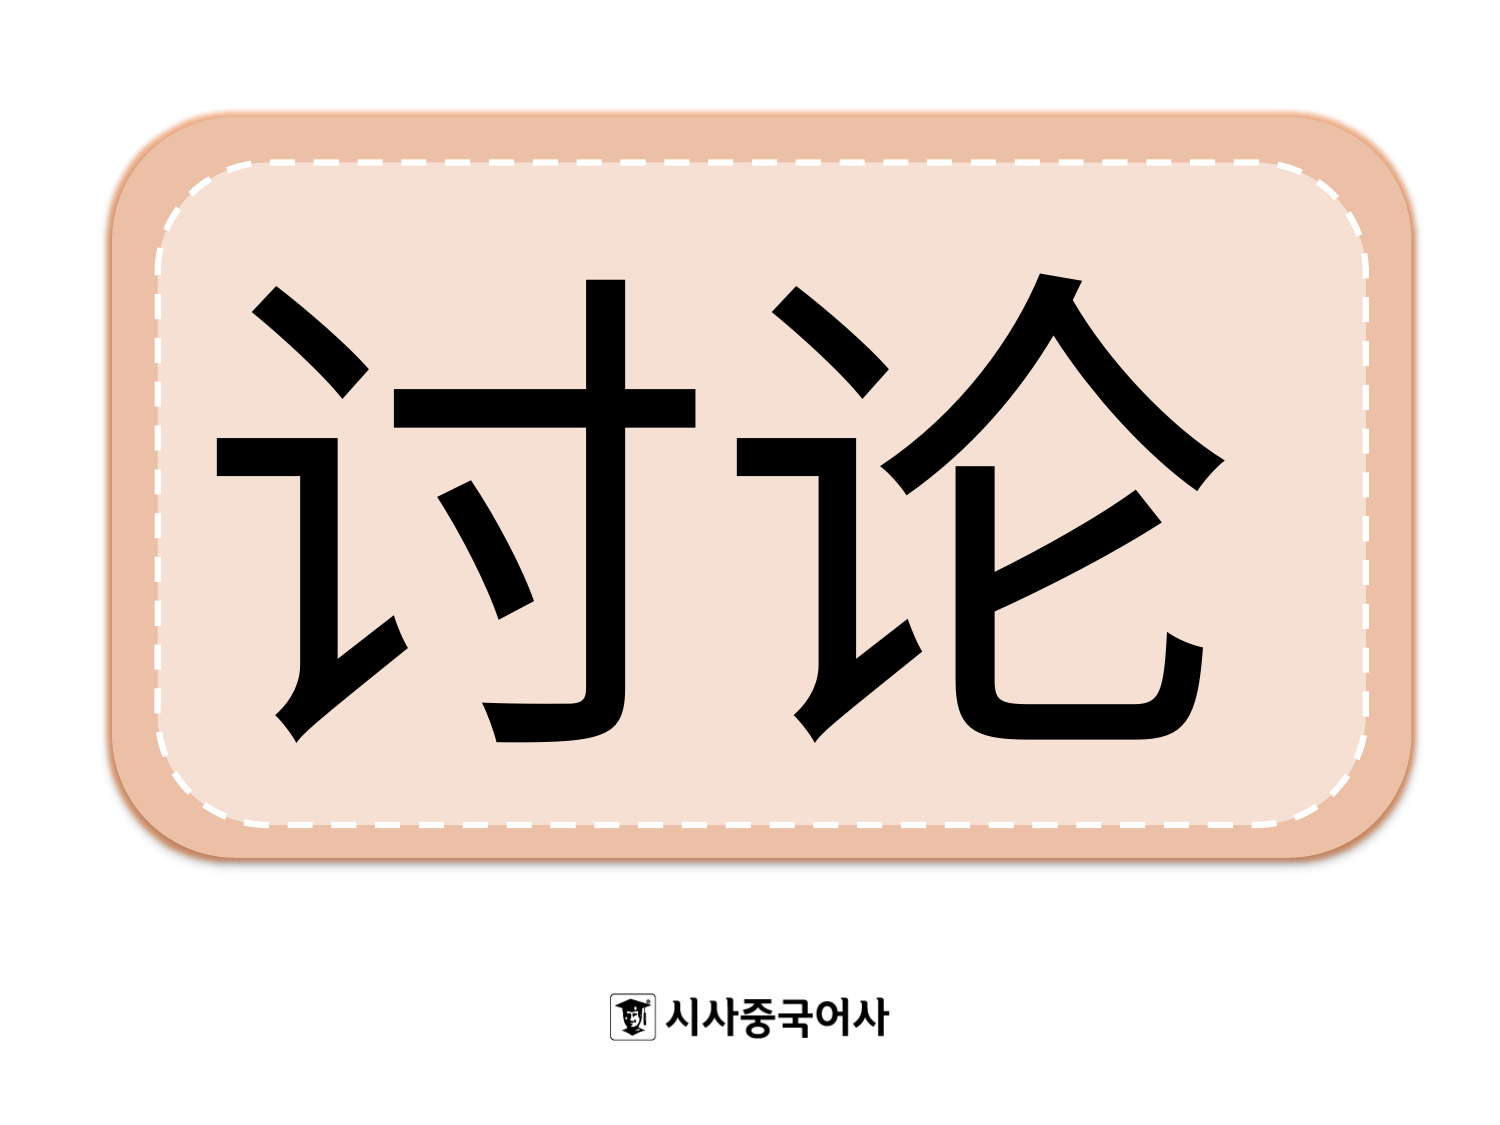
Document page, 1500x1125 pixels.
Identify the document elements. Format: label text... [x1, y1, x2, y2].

text_box [162, 160, 1371, 824]
picture [602, 987, 898, 1047]
text_box 讨论 [171, 172, 1380, 836]
